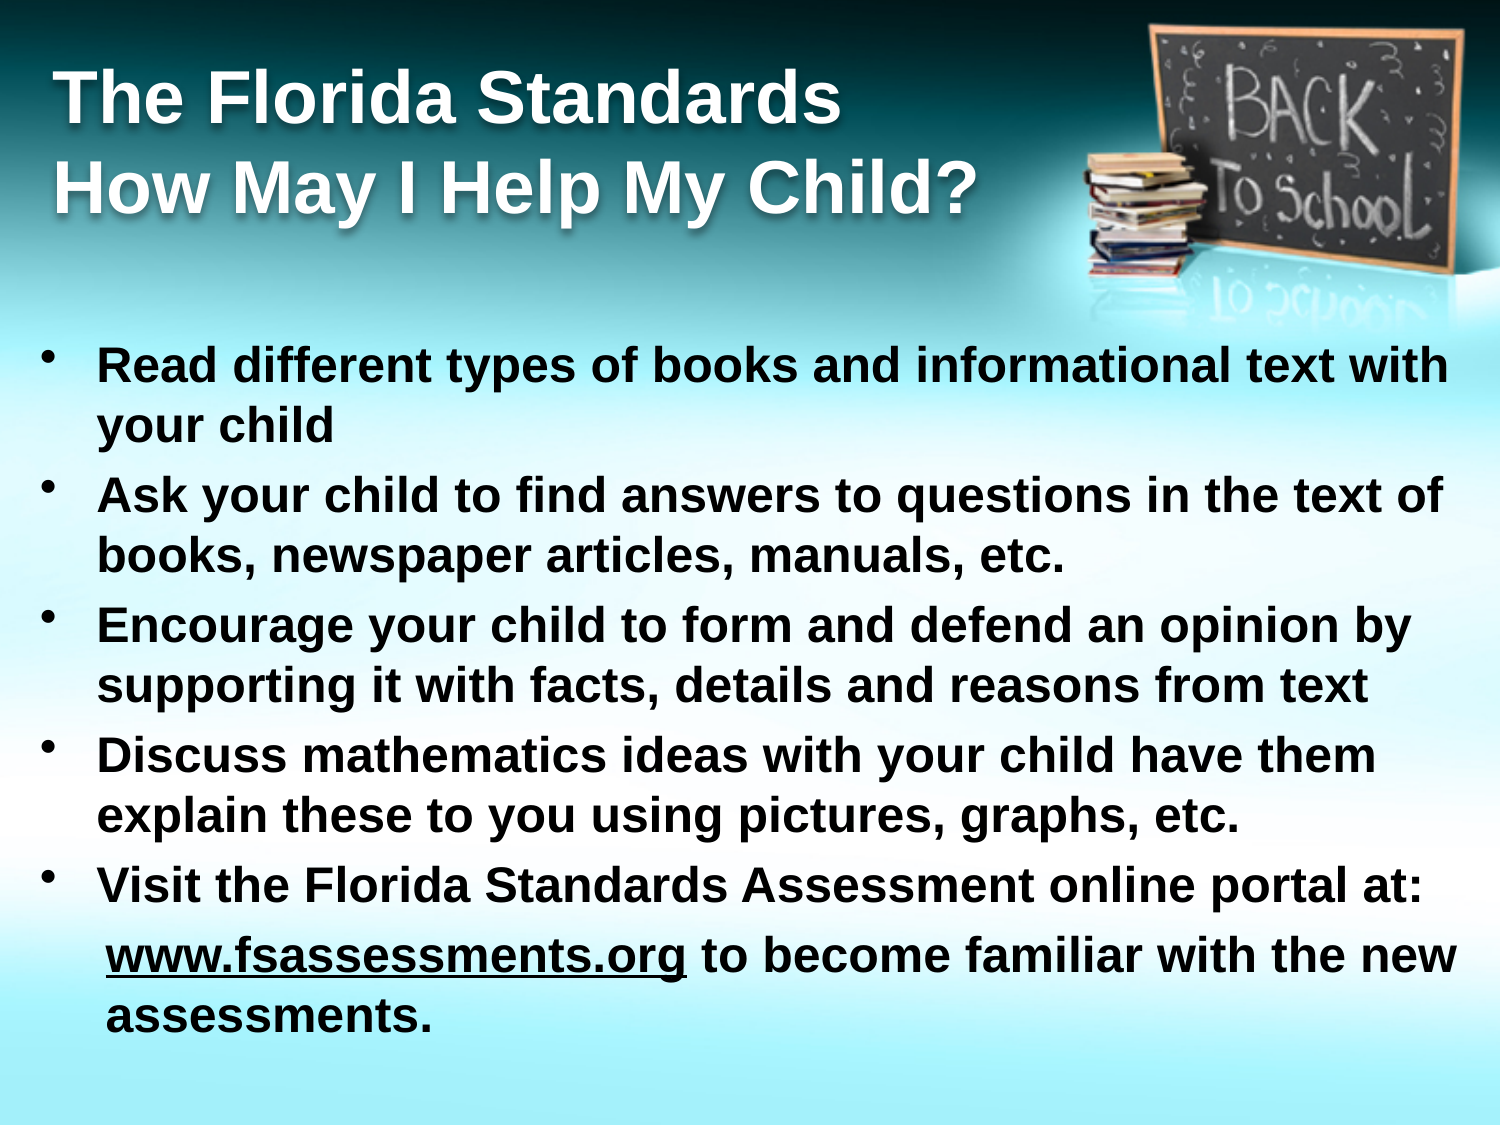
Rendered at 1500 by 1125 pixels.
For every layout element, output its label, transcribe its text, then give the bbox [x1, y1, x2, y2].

picture [0, 0, 1500, 1125]
list Read different types of books and informational text with your child Ask your child to find answers to questions in the text of books, newspaper articles, manuals, etc. Encourage your child to form and defend an opinion by supporting it with facts, details and reasons from text Discuss mathematics ideas with your child have them explain these to you using pictures, graphs, etc. Visit the Florida Standards Assessment online portal at: www.fsassessments.org to become familiar with the new assessments. [24, 324, 1475, 1100]
title The Florida Standards How May I Help My Child? [37, 45, 1163, 233]
